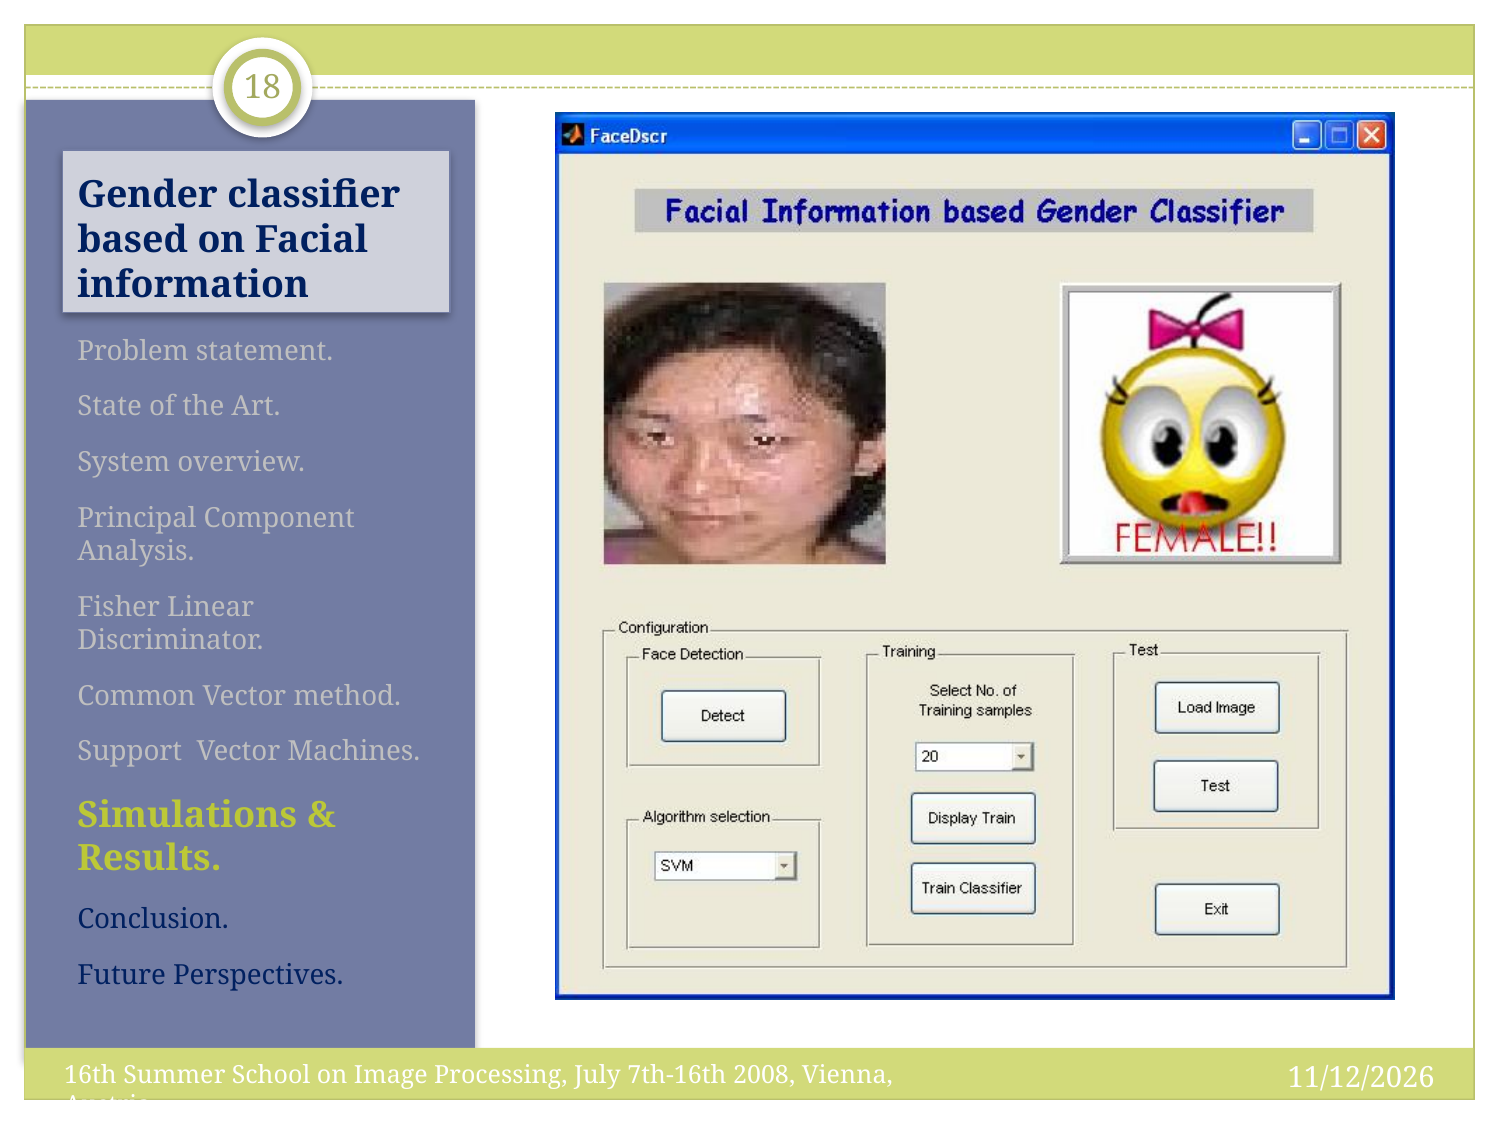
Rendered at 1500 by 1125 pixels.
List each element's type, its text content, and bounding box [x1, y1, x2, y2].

footer 16th Summer School on Image Processing, July 7th-16th 2008, Vienna, Austria. [49, 1051, 1008, 1112]
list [555, 112, 1395, 1001]
title Gender classifier based on Facial information [62, 149, 451, 313]
slide_number 18 [225, 51, 300, 124]
list Problem statement. State of the Art. System overview. Principal Component Analysis. Fisher Linear Discriminator. Common Vector method. Support Vector Machines. Simulations & Results. Conclusion. Future Perspectives. [62, 324, 450, 1005]
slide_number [950, 1050, 1450, 1111]
